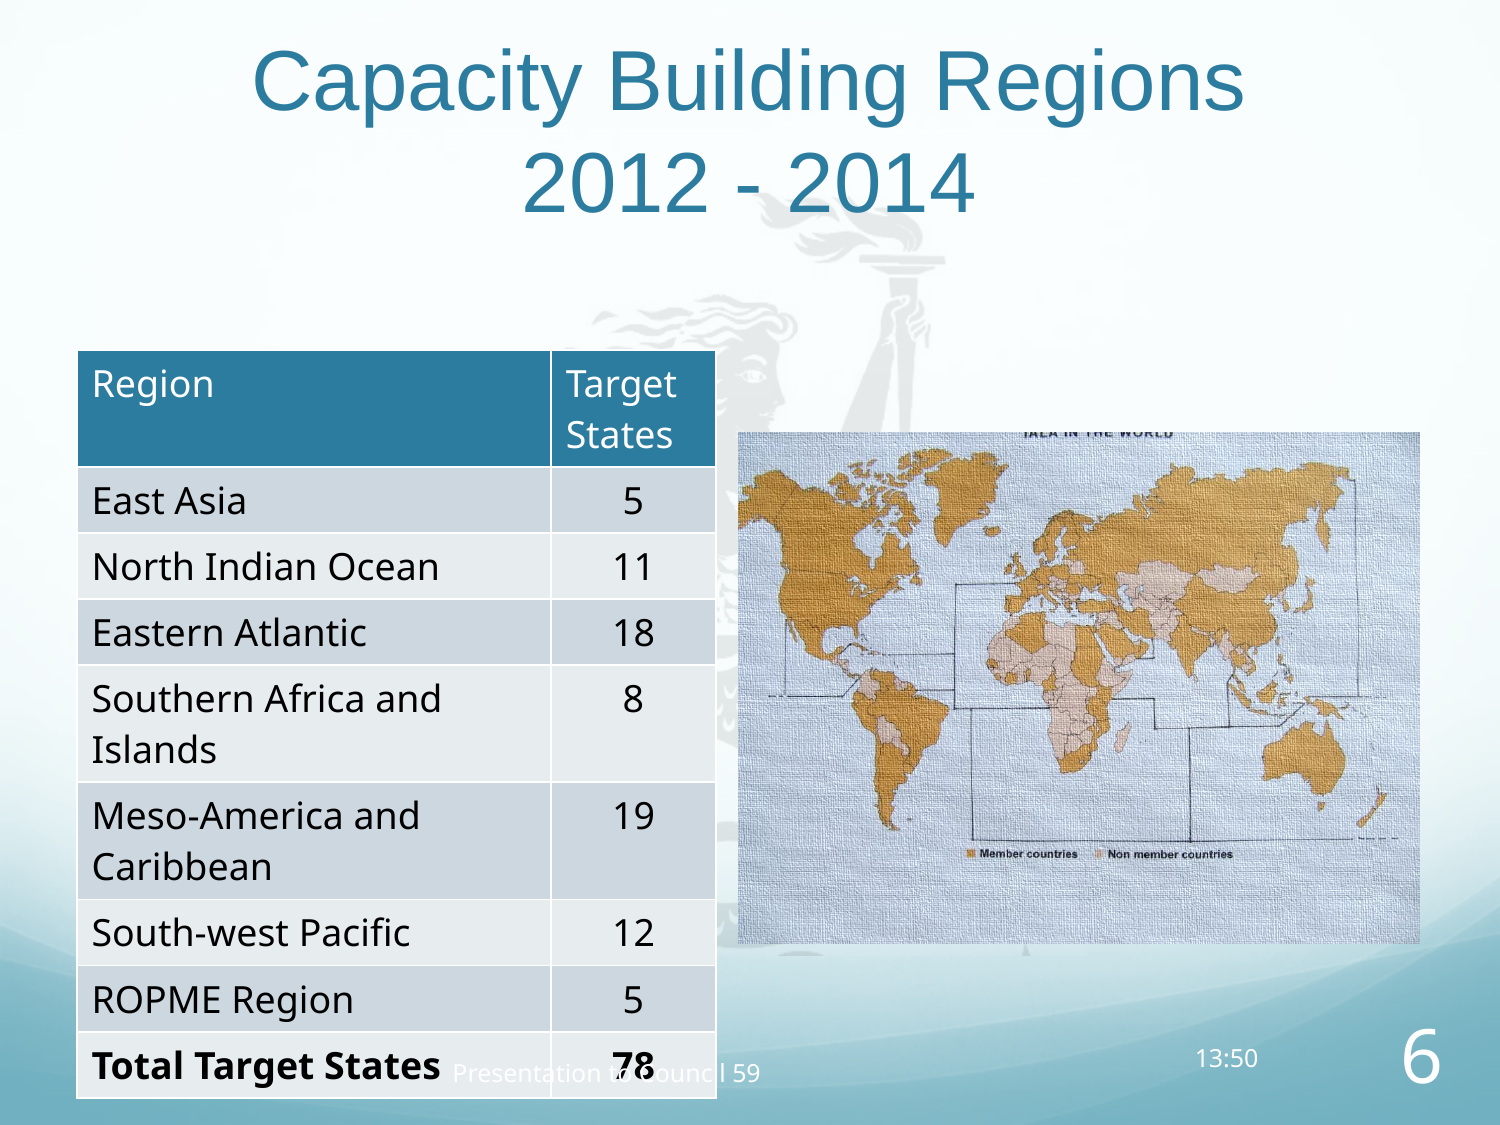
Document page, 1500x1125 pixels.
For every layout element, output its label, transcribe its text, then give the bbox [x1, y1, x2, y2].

table_cell 5 [552, 966, 715, 1031]
table_cell Eastern Atlantic [78, 600, 550, 664]
title Capacity Building Regions 2012 - 2014 [90, 17, 1410, 237]
table_cell Meso-America and Caribbean [78, 783, 550, 899]
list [737, 432, 1420, 944]
slide_number 6 [1295, 1029, 1459, 1090]
table_cell 19 [552, 783, 715, 899]
table_cell South-west Pacific [78, 900, 550, 965]
footer Presentation to Council 59 [437, 1042, 1105, 1103]
table_cell 78 [552, 1033, 715, 1042]
table_cell ROPME Region [78, 966, 550, 1031]
table_cell North Indian Ocean [78, 534, 550, 598]
table_header Target States [552, 351, 715, 466]
table_cell 11 [552, 534, 715, 598]
table_header Region [78, 351, 550, 466]
table_cell 8 [552, 666, 715, 781]
table_cell Southern Africa and Islands [78, 666, 550, 781]
table_cell 12 [552, 900, 715, 965]
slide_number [923, 1029, 1274, 1090]
table_cell Total Target States [78, 1033, 550, 1097]
table_cell 5 [552, 468, 715, 532]
table_cell East Asia [78, 468, 550, 532]
table_cell 18 [552, 600, 715, 664]
